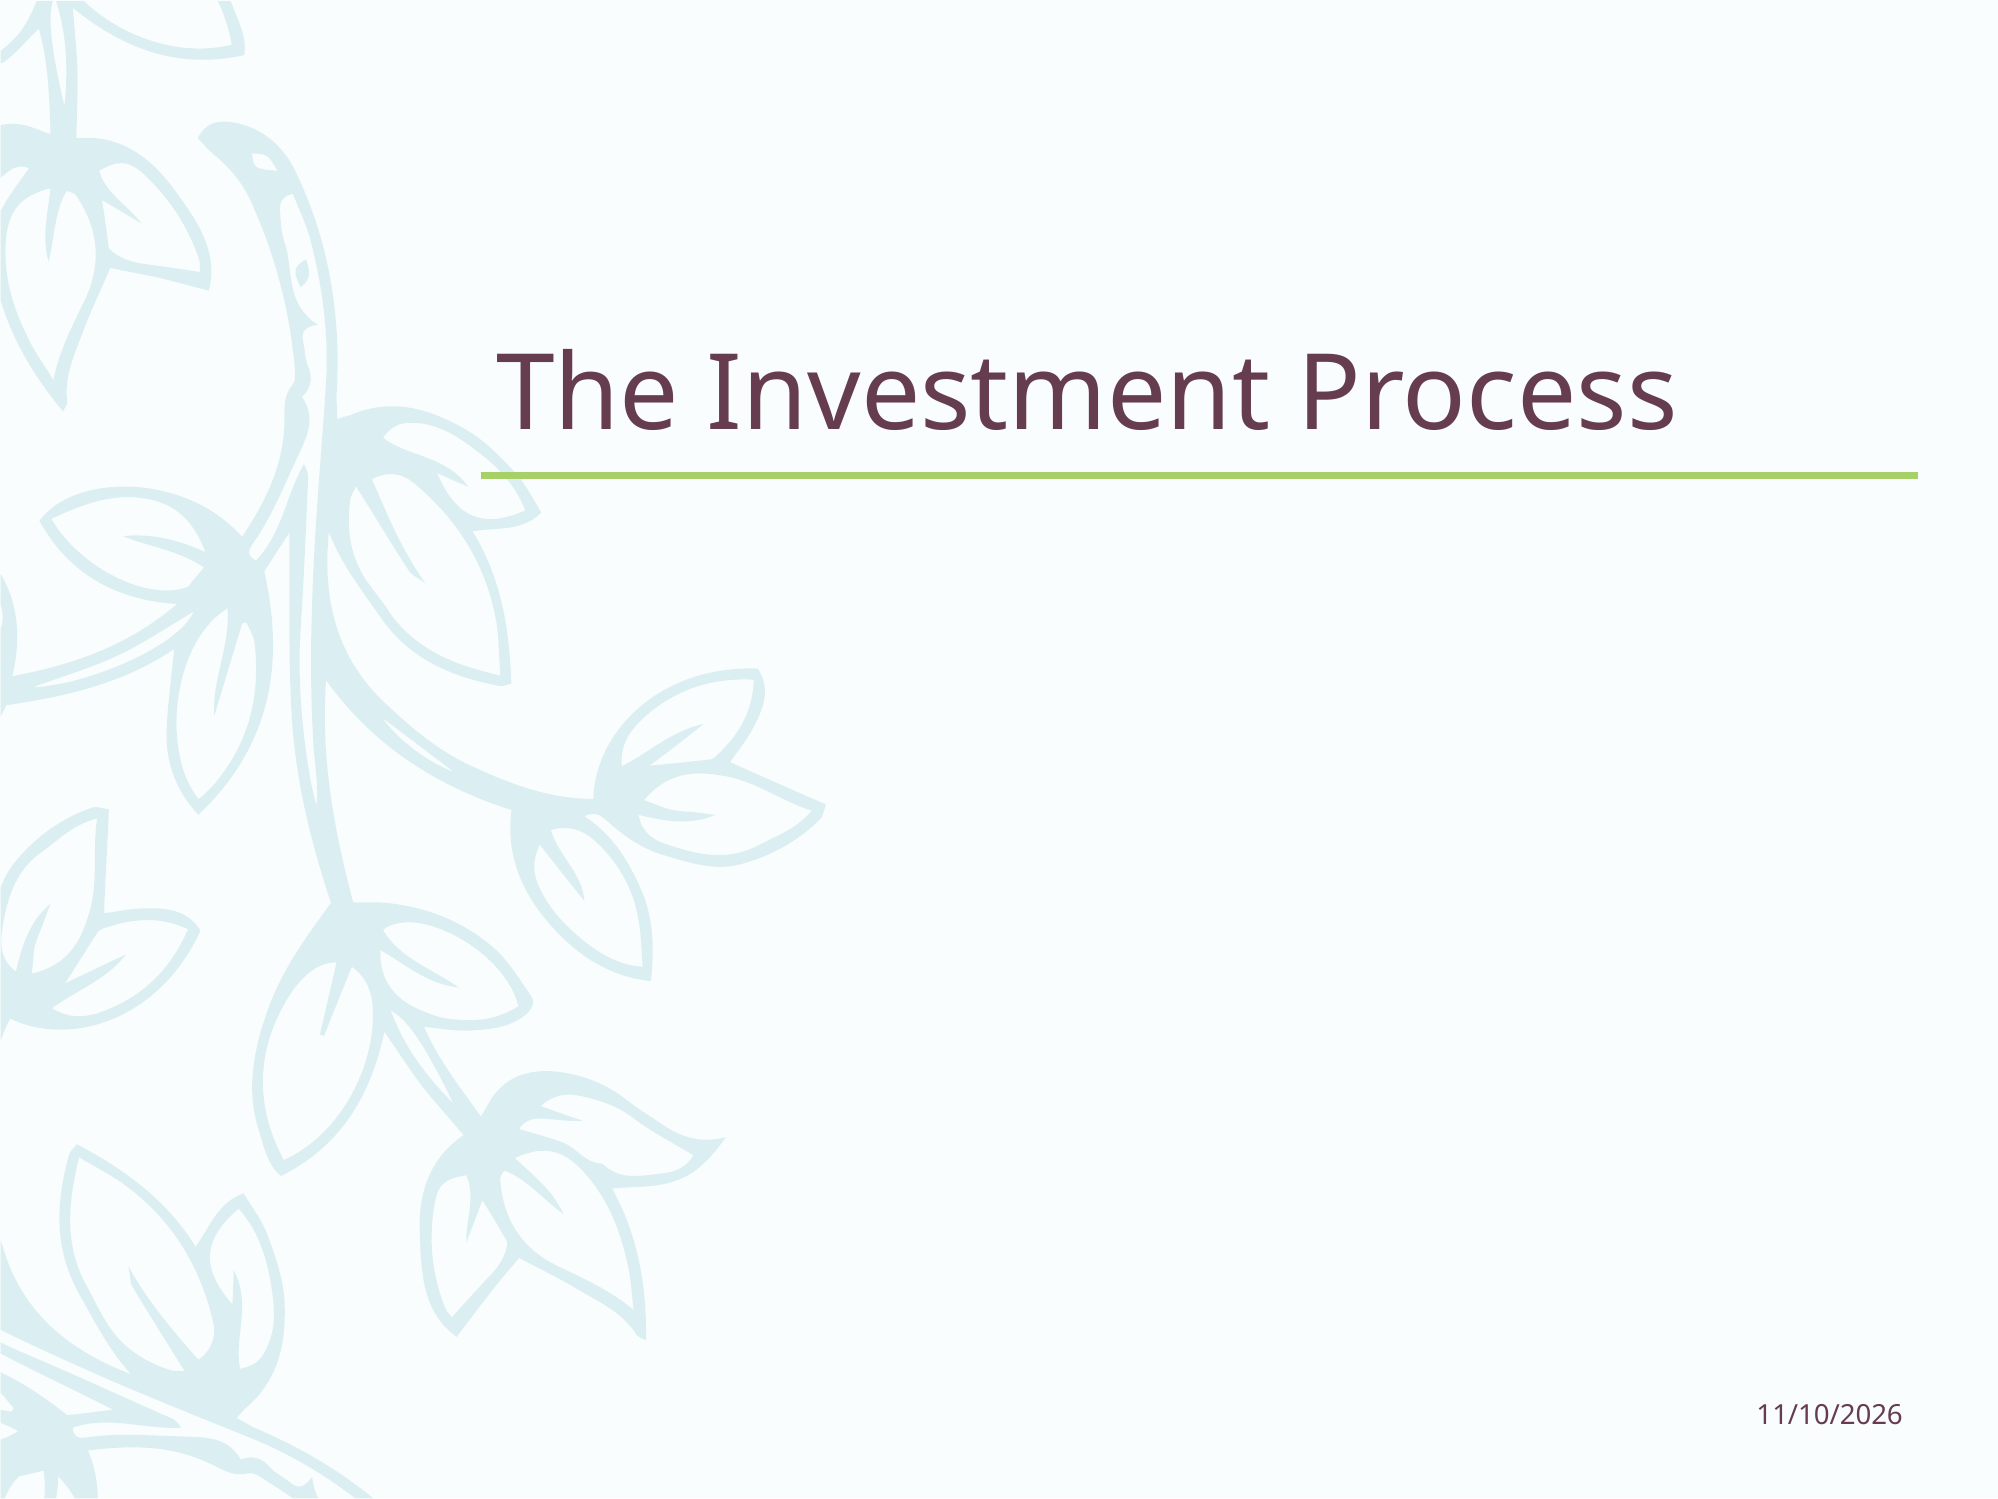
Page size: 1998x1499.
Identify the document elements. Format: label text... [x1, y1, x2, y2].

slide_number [1468, 1375, 1918, 1456]
title The Investment Process [481, 322, 1940, 475]
